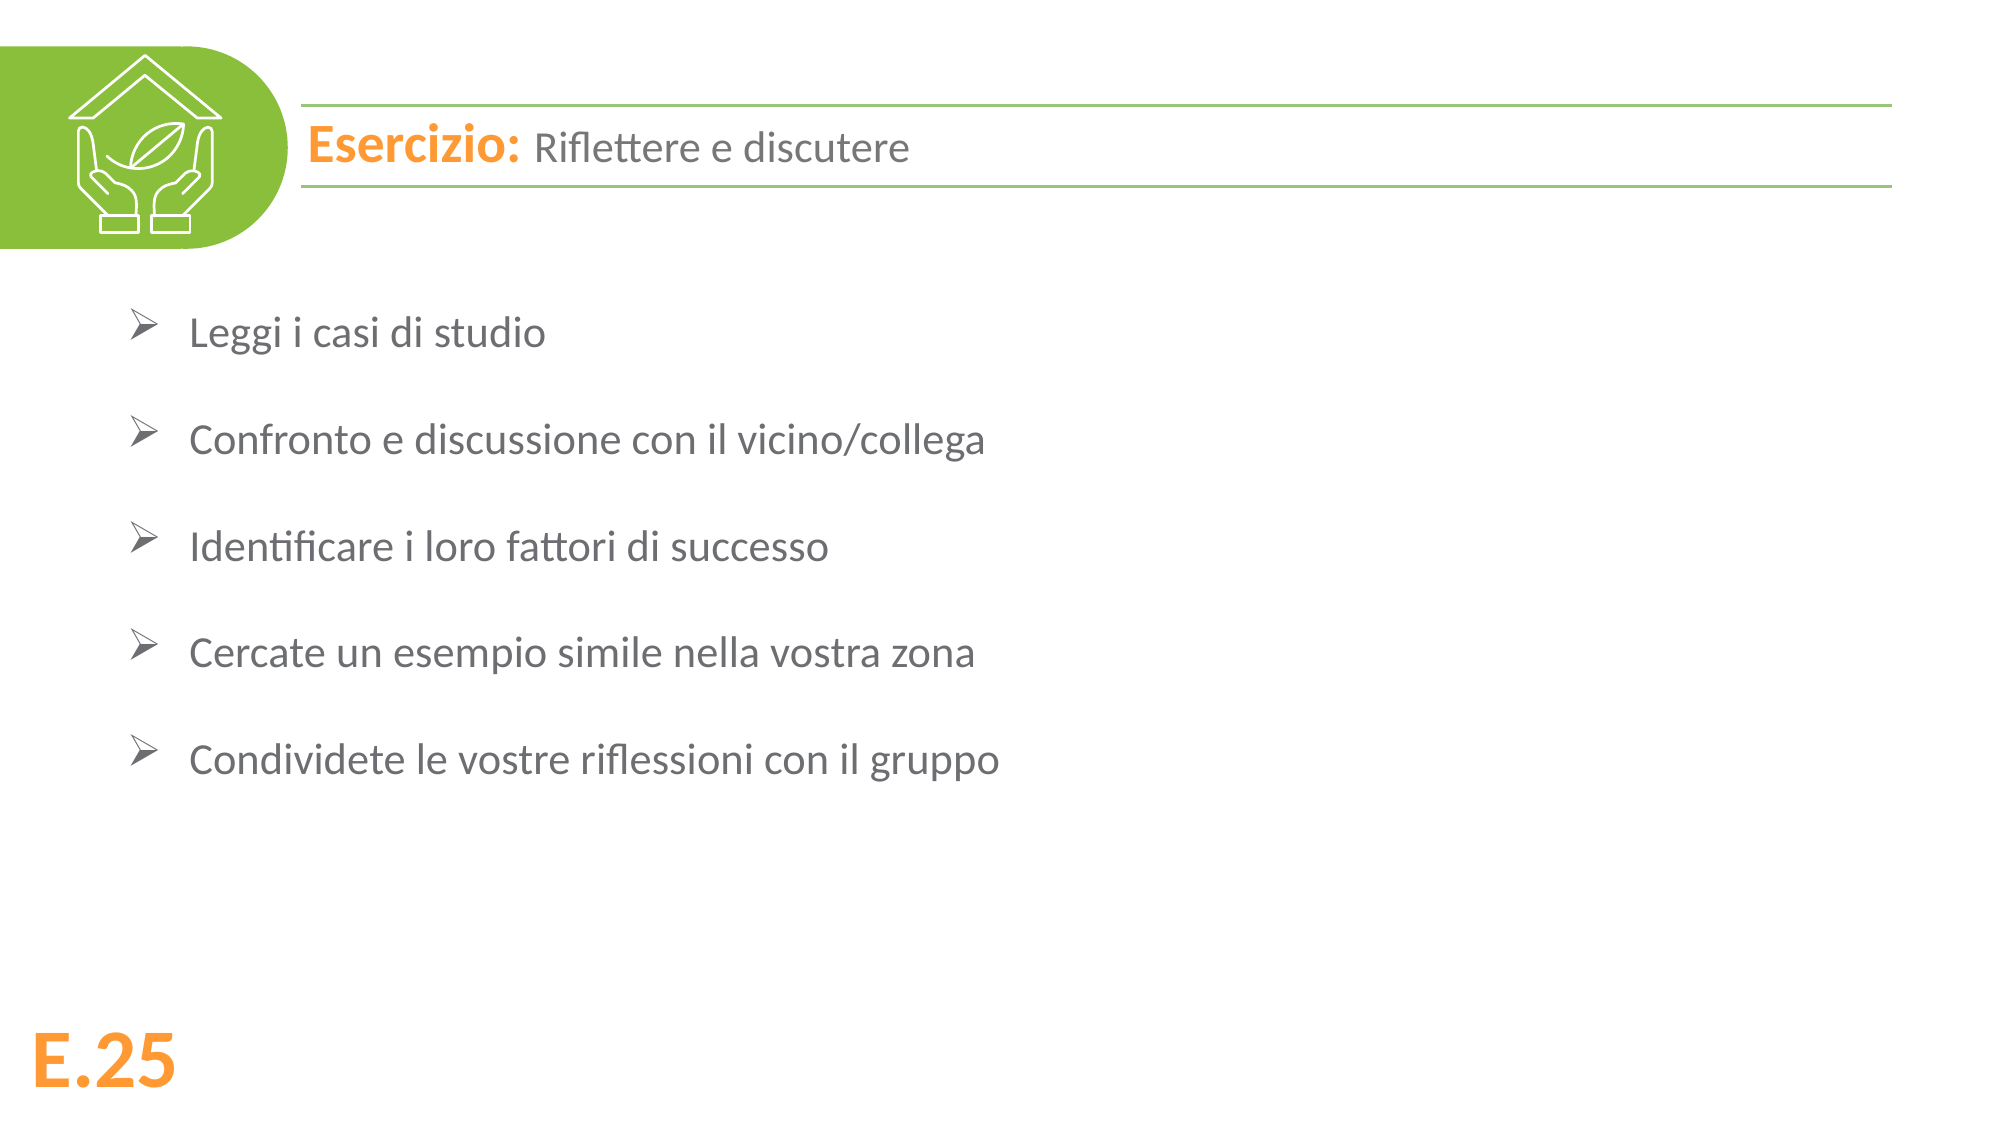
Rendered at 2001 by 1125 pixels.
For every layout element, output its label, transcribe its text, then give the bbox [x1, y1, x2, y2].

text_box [68, 54, 222, 233]
text_box E.25 [11, 1019, 300, 1125]
list Esercizio: Riflettere e discutere [287, 77, 1893, 249]
text_box [0, 46, 288, 249]
list Leggi i casi di studio Confronto e discussione con il vicino/collega Identificare i loro fattori di successo Cercate un esempio simile nella vostra zona Condividete le vostre riflessioni con il gruppo [106, 283, 1904, 998]
